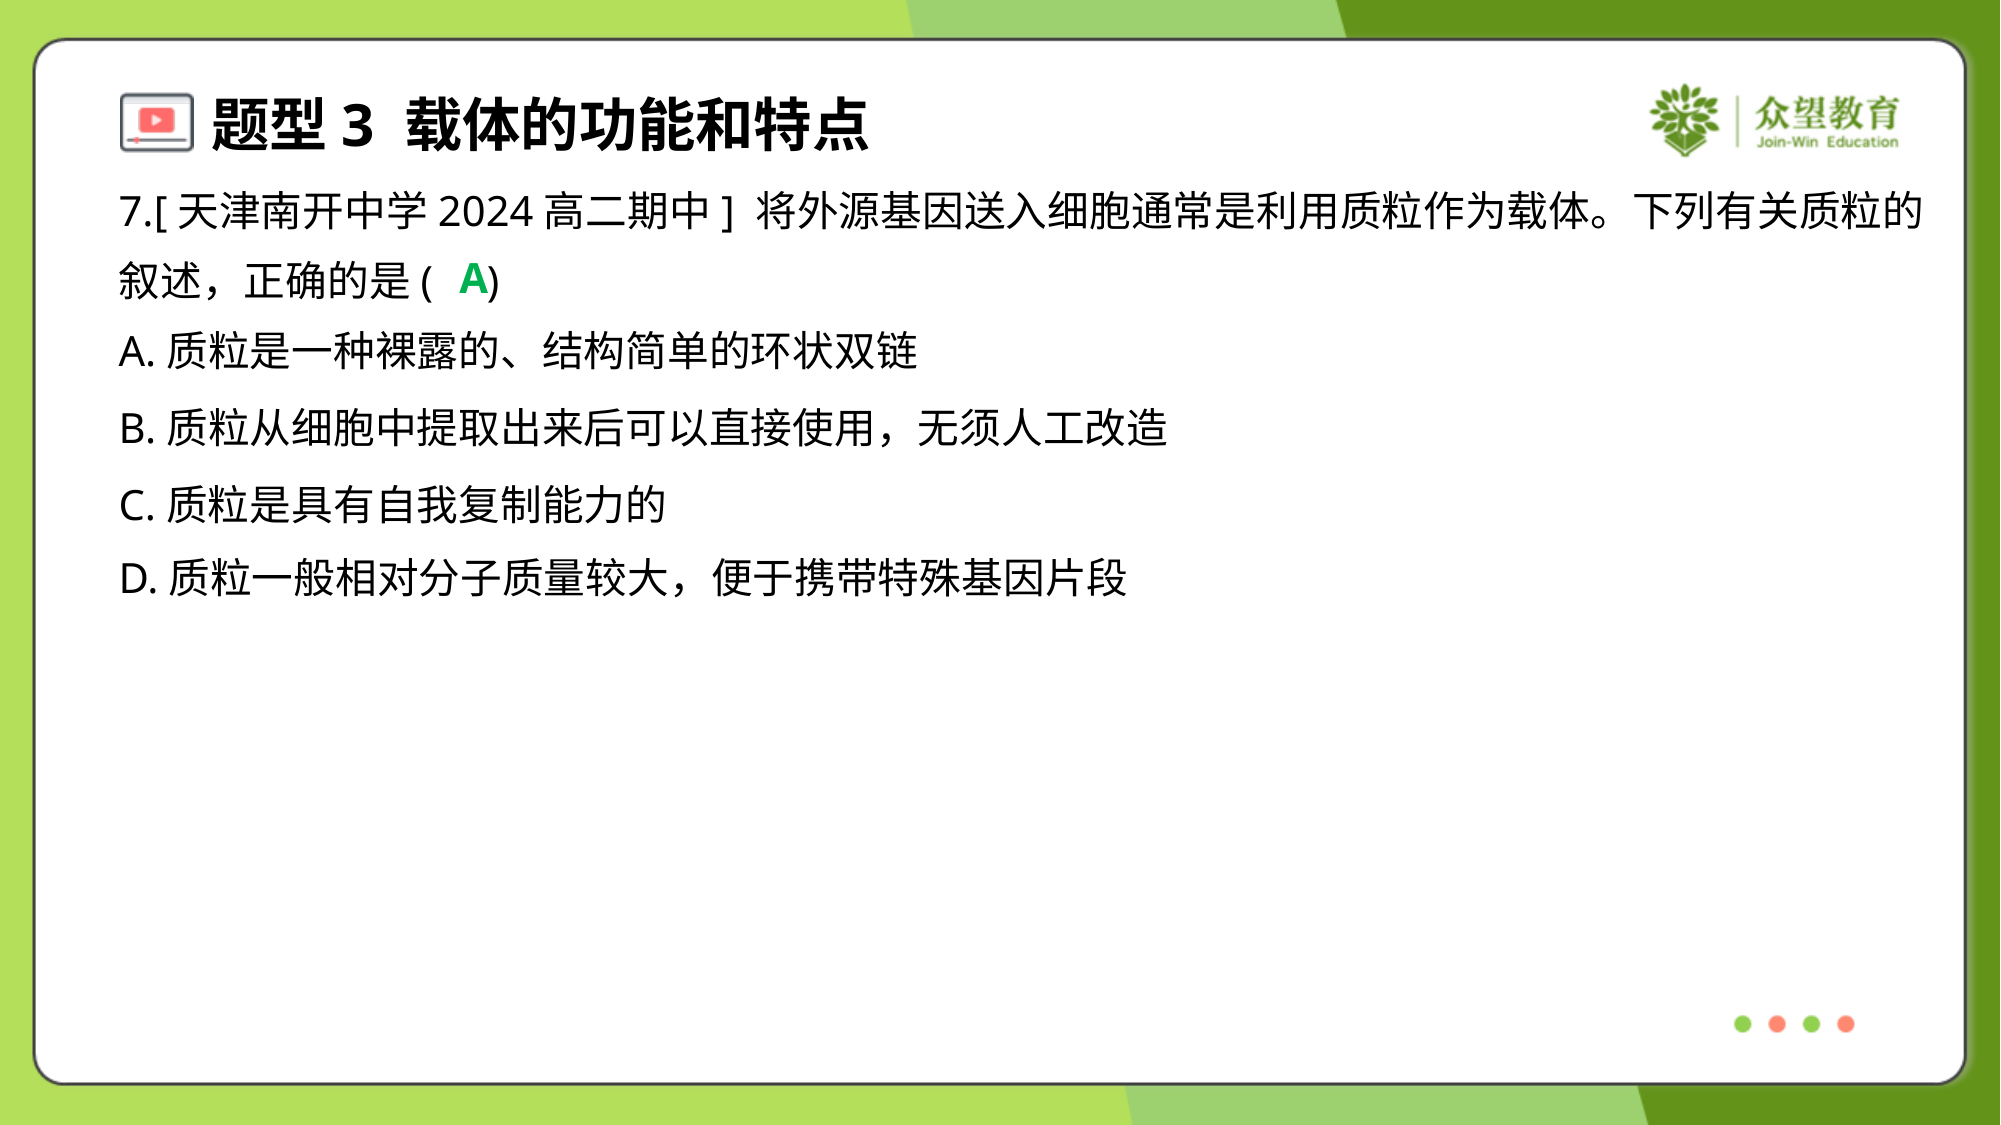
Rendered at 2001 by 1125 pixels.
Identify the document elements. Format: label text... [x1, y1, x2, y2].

text_box A [442, 231, 505, 296]
text_box 7.[天津南开中学2024高二期中] 将外源基因送入细胞通常是利用质粒作为载体。下列有关质粒的 叙述，正确的是( ) [118, 159, 1883, 298]
picture [0, 0, 2000, 1125]
